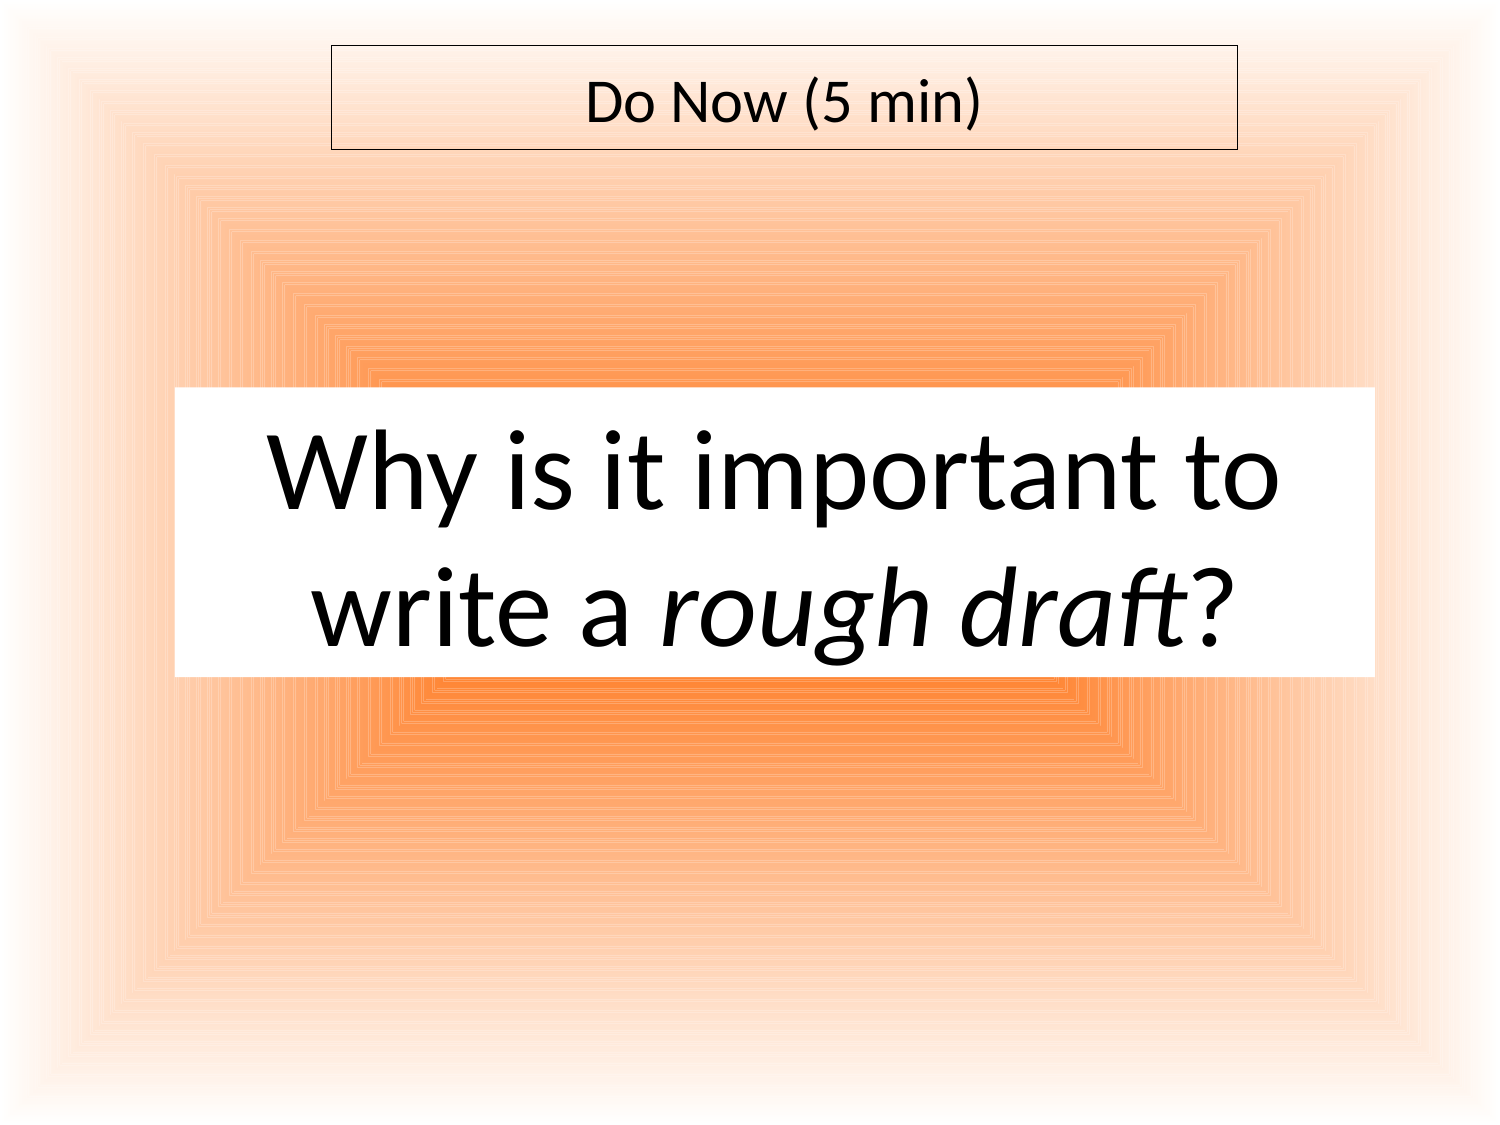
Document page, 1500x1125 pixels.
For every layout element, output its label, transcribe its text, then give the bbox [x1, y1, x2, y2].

text_box Why is it important to write a rough draft? [174, 387, 1375, 678]
text_box Do Now (5 min) [331, 45, 1238, 150]
